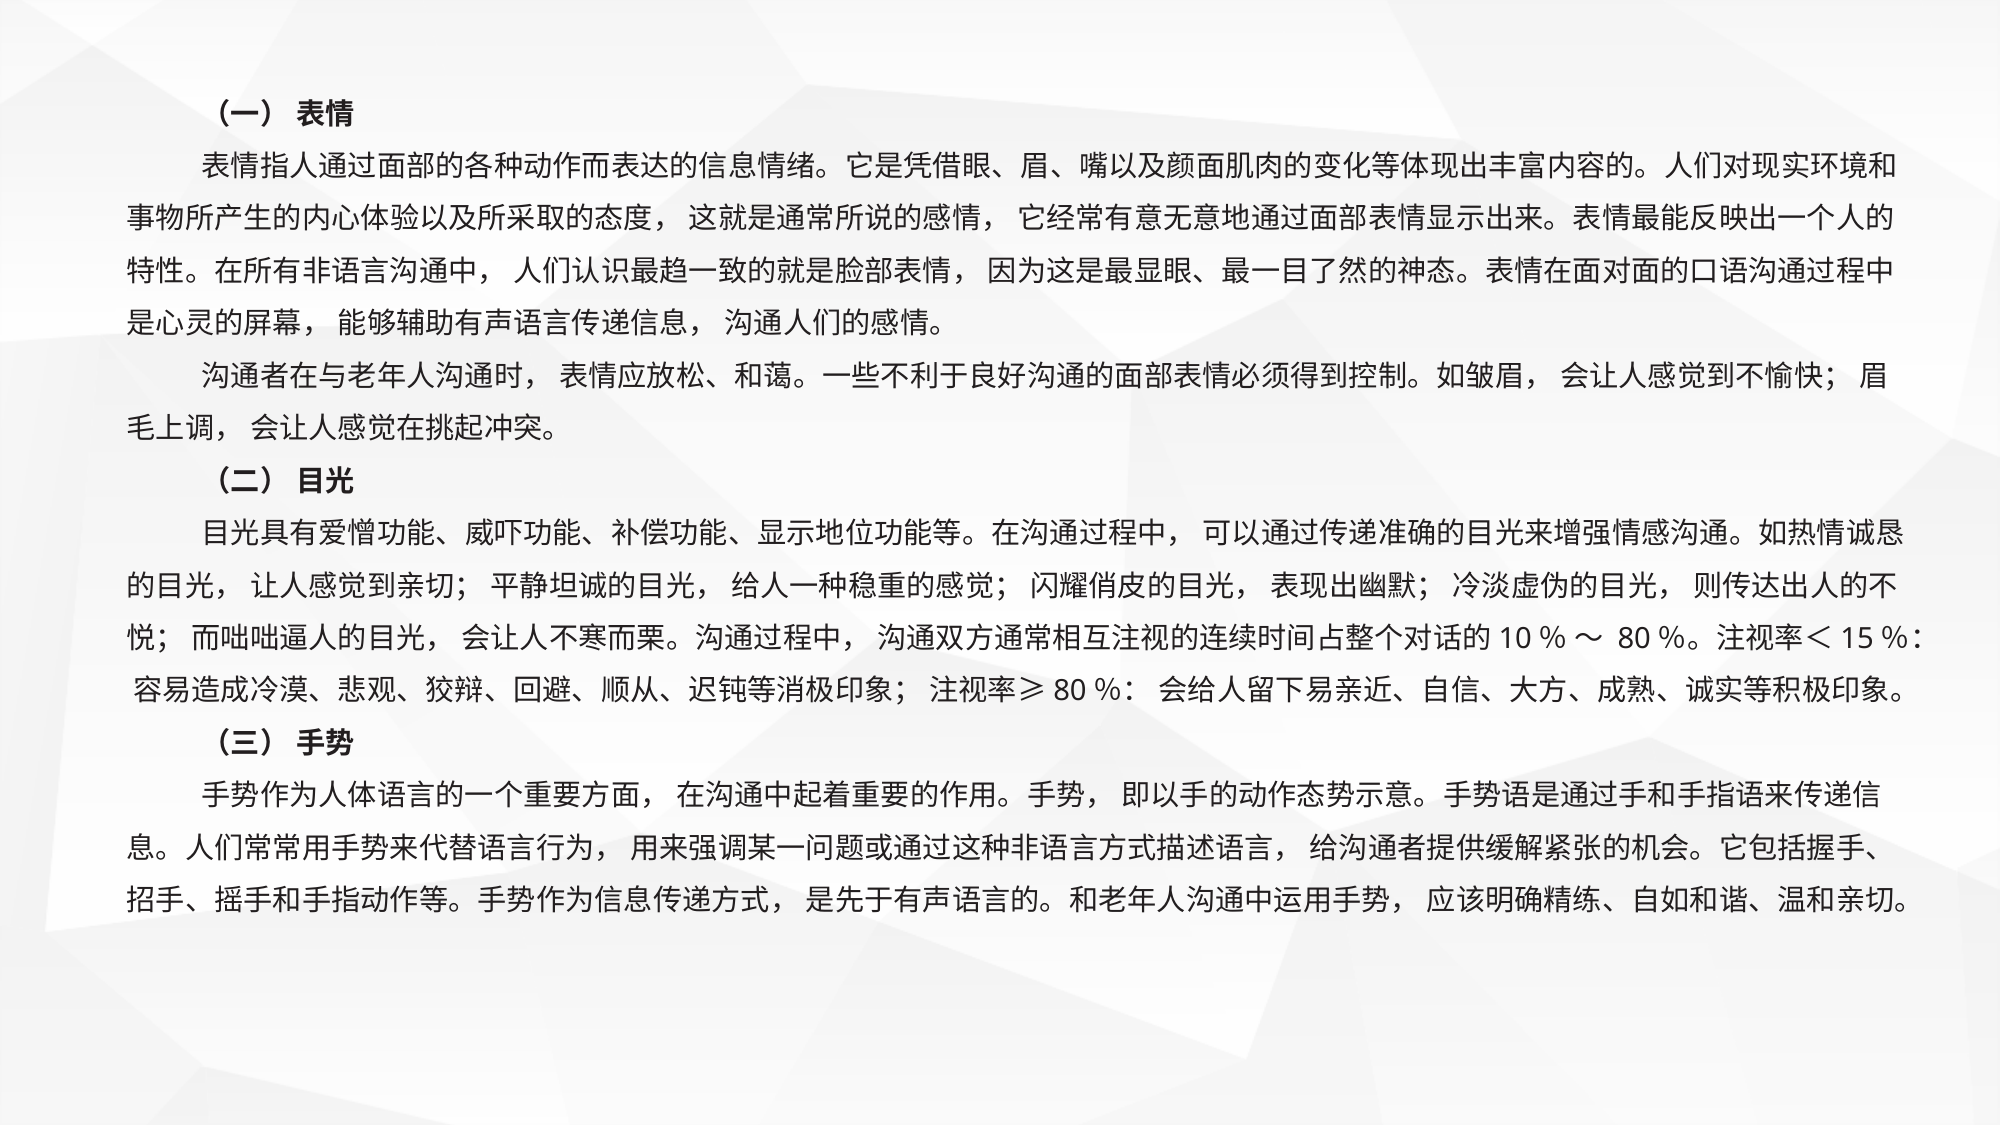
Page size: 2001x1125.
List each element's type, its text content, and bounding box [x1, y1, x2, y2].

picture [0, 0, 2000, 1125]
text_box （一） 表情 表情指人通过面部的各种动作而表达的信息情绪。它是凭借眼、眉、嘴以及颜面肌肉的变化等体现出丰富内容的。人们对现实环境和事物所产生的内心体验以及所采取的态度， 这就是通常所说的感情， 它经常有意无意地通过面部表情显示出来。表情最能反映出一个人的特性。在所有非语言沟通中， 人们认识最趋一致的就是脸部表情， 因为这是最显眼、最一目了然的神态。表情在面对面的口语沟通过程中是心灵的屏幕， 能够辅助有声语言传递信息， 沟通人们的感情。 沟通者在与老年人沟通时， 表情应放松、和蔼。一些不利于良好沟通的面部表情必须得到控制。如皱眉， 会让人感觉到不愉快； 眉毛上调， 会让人感觉在挑起冲突。 （二） 目光 目光具有爱憎功能、威吓功能、补偿功能、显示地位功能等。在沟通过程中， 可以通过传递准确的目光来增强情感沟通。如热情诚恳的目光， 让人感觉到亲切； 平静坦诚的目光， 给人一种稳重的感觉； 闪耀俏皮的目光， 表现出幽默； 冷淡虚伪的目光， 则传达出人的不悦； 而咄咄逼人的目光， 会让人不寒而栗。沟通过程中， 沟通双方通常相互注视的连续时间占整个对话的10％ ～ 80％。注视率＜15％： 容易造成冷漠、悲观、狡辩、回避、顺从、迟钝等消极印象； 注视率≥80％： 会给人留下易亲近、自信、大方、成熟、诚实等积极印象。 （三） 手势 手势作为人体语言的一个重要方面， 在沟通中起着重要的作用。手势， 即以手的动作态势示意。手势语是通过手和手指语来传递信息。人们常常用手势来代替语言行为， 用来强调某一问题或通过这种非语言方式描述语言， 给沟通者提供缓解紧张的机会。它包括握手、招手、摇手和手指动作等。手势作为信息传递方式， 是先于有声语言的。和老年人沟通中运用手势， 应该明确精练、自如和谐、温和亲切。 [111, 70, 1926, 924]
